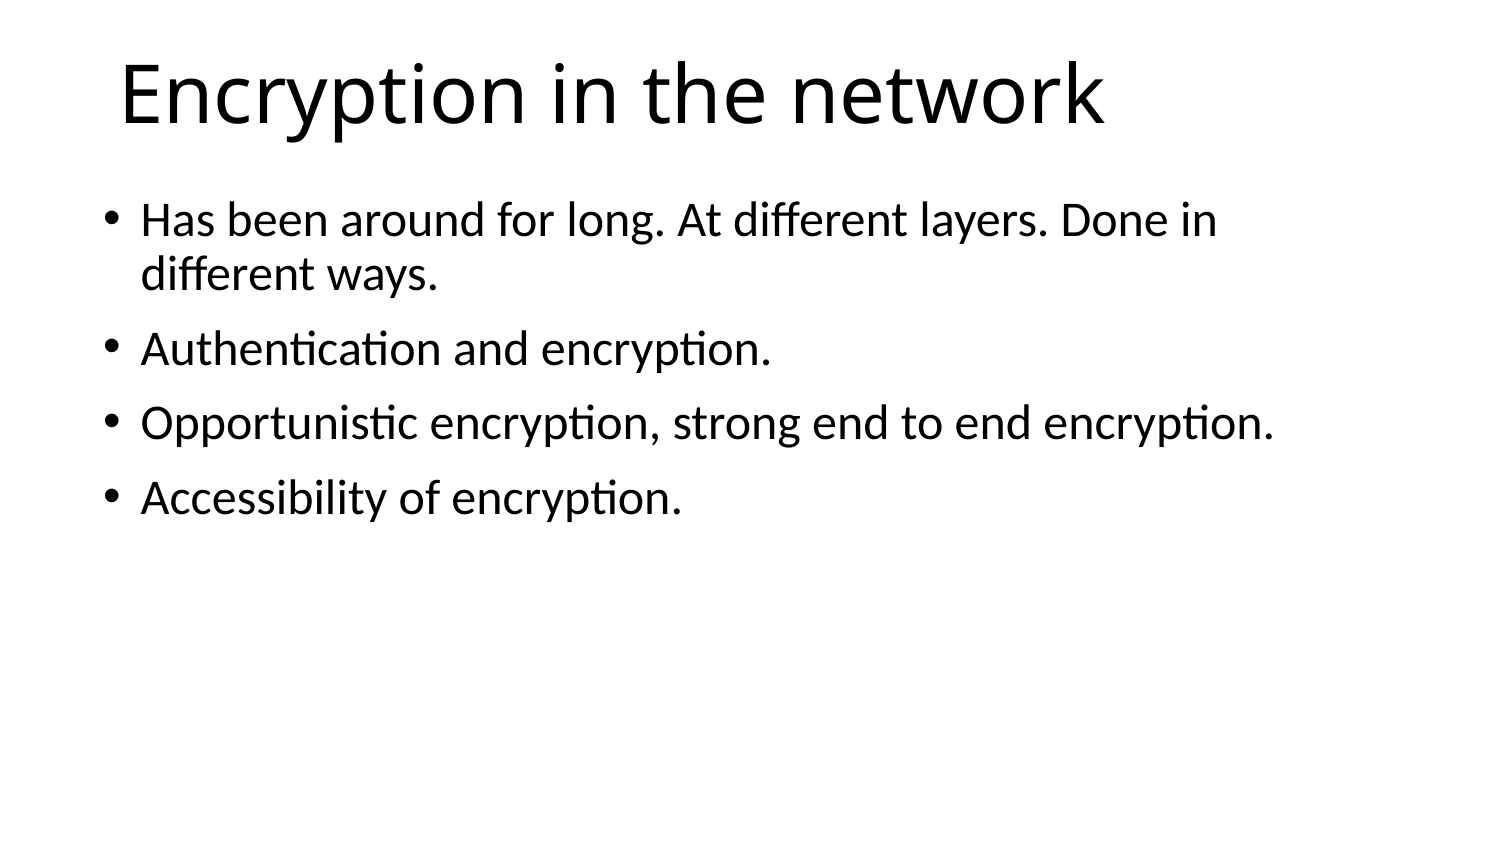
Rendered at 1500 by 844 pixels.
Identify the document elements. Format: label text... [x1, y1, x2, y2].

title Encryption in the network [103, 44, 1397, 149]
text_box Has been around for long. At different layers. Done in different ways. Authentication and encryption. Opportunistic encryption, strong end to end encryption. Accessibility of encryption. [88, 185, 1388, 608]
